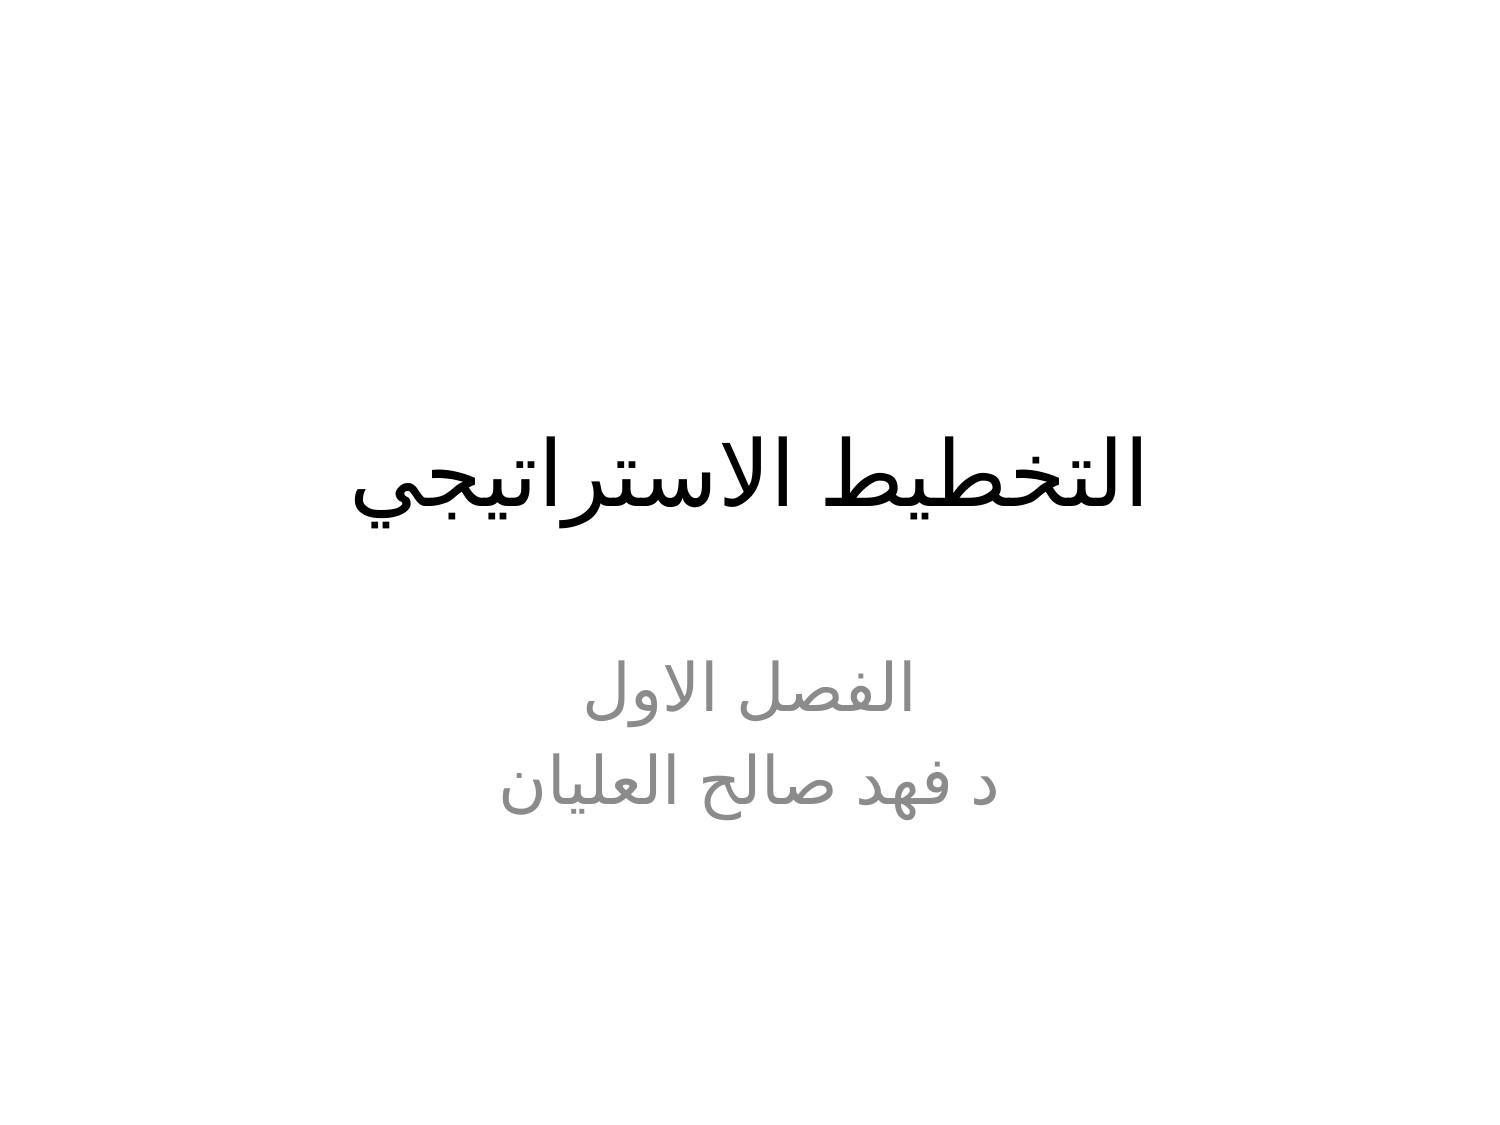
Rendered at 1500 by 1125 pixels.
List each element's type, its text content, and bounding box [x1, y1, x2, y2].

title التخطيط الاستراتيجي [112, 349, 1388, 591]
subtitle الفصل الاول د فهد صالح العليان [225, 637, 1275, 925]
